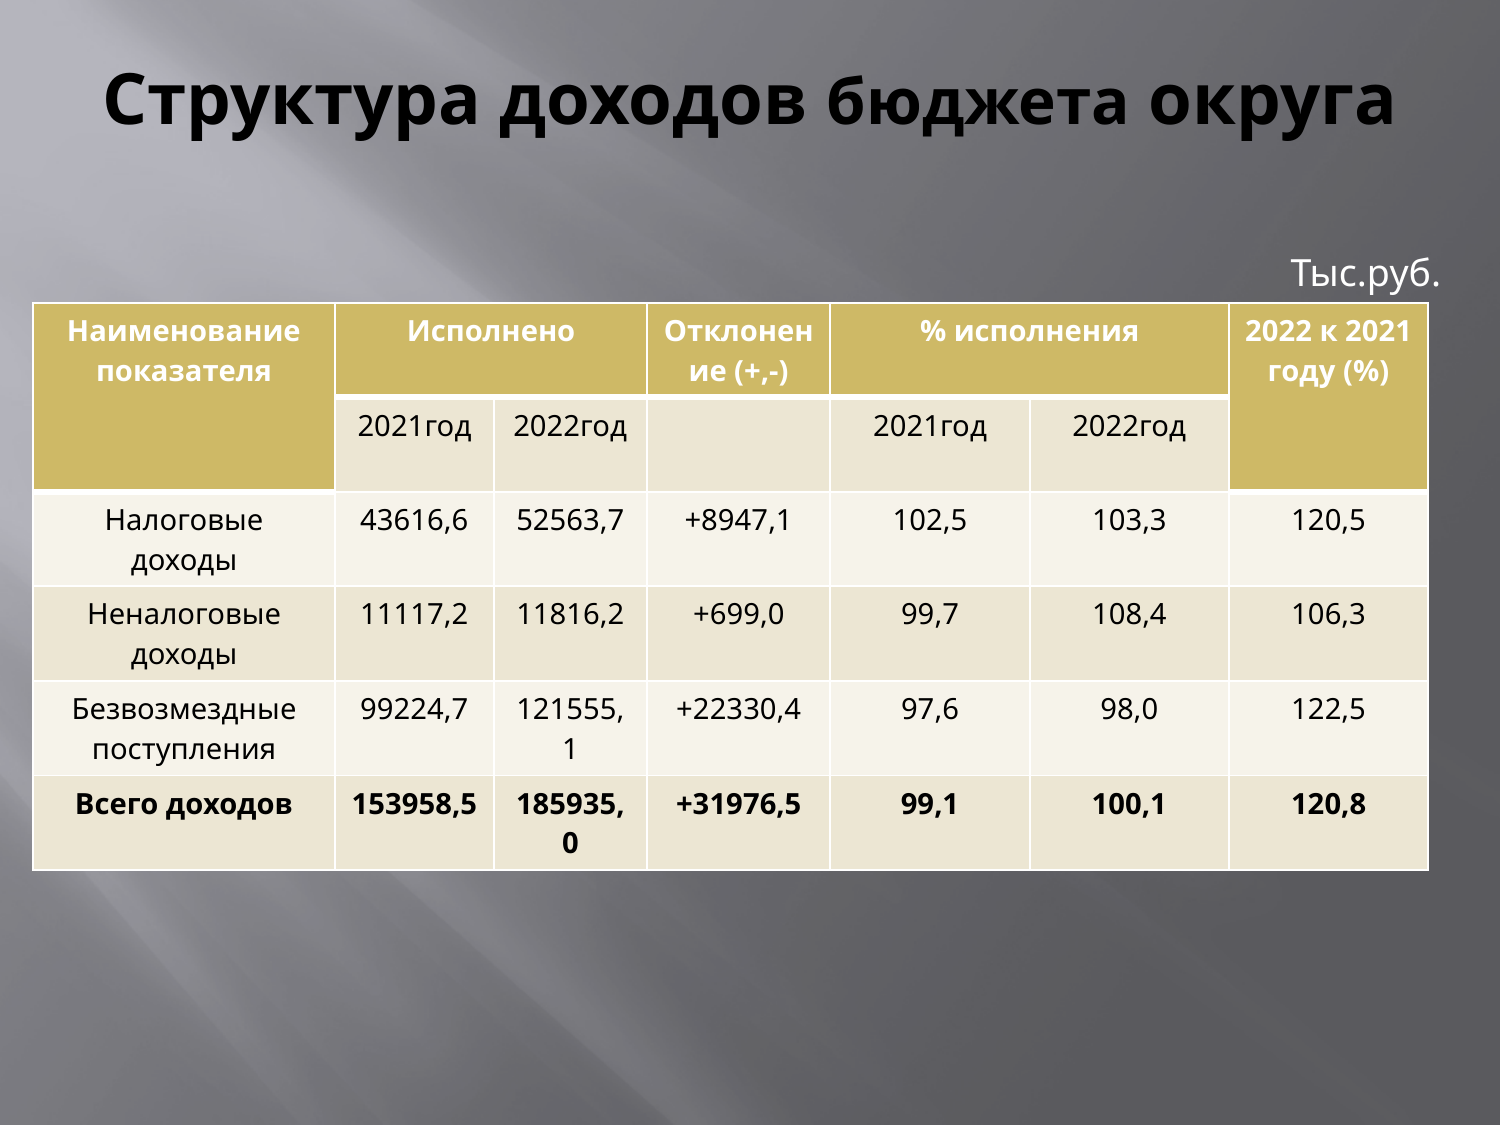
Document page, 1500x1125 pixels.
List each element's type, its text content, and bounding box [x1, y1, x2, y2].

table_cell 120,8 [1230, 776, 1427, 869]
table_header % исполнения [831, 304, 1228, 394]
table_cell 153958,5 [336, 776, 493, 869]
table_cell 11816,2 [495, 587, 646, 680]
table_cell [648, 400, 829, 491]
table_cell 108,4 [1031, 587, 1228, 680]
table_cell 99,1 [831, 776, 1029, 869]
table_cell +31976,5 [648, 776, 829, 869]
table_cell 99224,7 [336, 682, 493, 775]
table_cell 98,0 [1031, 682, 1228, 775]
table_cell Неналоговые доходы [34, 587, 334, 680]
table_cell Безвозмездные поступления [34, 682, 334, 775]
table_cell 103,3 [1031, 493, 1228, 585]
table_cell 11117,2 [336, 587, 493, 680]
table_cell Налоговые доходы [34, 495, 334, 585]
table_cell 43616,6 [336, 493, 493, 585]
table_cell 120,5 [1230, 495, 1427, 585]
table_cell 97,6 [831, 682, 1029, 775]
table_cell 2021год [831, 400, 1029, 491]
table_cell 100,1 [1031, 776, 1228, 869]
table_cell 52563,7 [495, 493, 646, 585]
table_cell 2022год [1031, 400, 1228, 491]
table_header Исполнено [336, 304, 646, 394]
text_box Тыс.руб. [1275, 242, 1457, 302]
table_cell 106,3 [1230, 587, 1427, 680]
table_header Наименование показателя [34, 304, 334, 489]
table_cell 121555,1 [495, 682, 646, 775]
table_cell 2021год [336, 400, 493, 491]
table_cell 185935,0 [495, 776, 646, 869]
table_header Отклонение (+,-) [648, 304, 829, 394]
table_cell +699,0 [648, 587, 829, 680]
table_cell Всего доходов [34, 776, 334, 869]
title Структура доходов бюджета округа [75, 45, 1425, 233]
table_cell +22330,4 [648, 682, 829, 775]
table_cell +8947,1 [648, 493, 829, 585]
table_cell 2022год [495, 400, 646, 491]
table_cell 102,5 [831, 493, 1029, 585]
table_cell 99,7 [831, 587, 1029, 680]
table_cell 122,5 [1230, 682, 1427, 775]
table_header 2022 к 2021 году (%) [1230, 304, 1427, 489]
